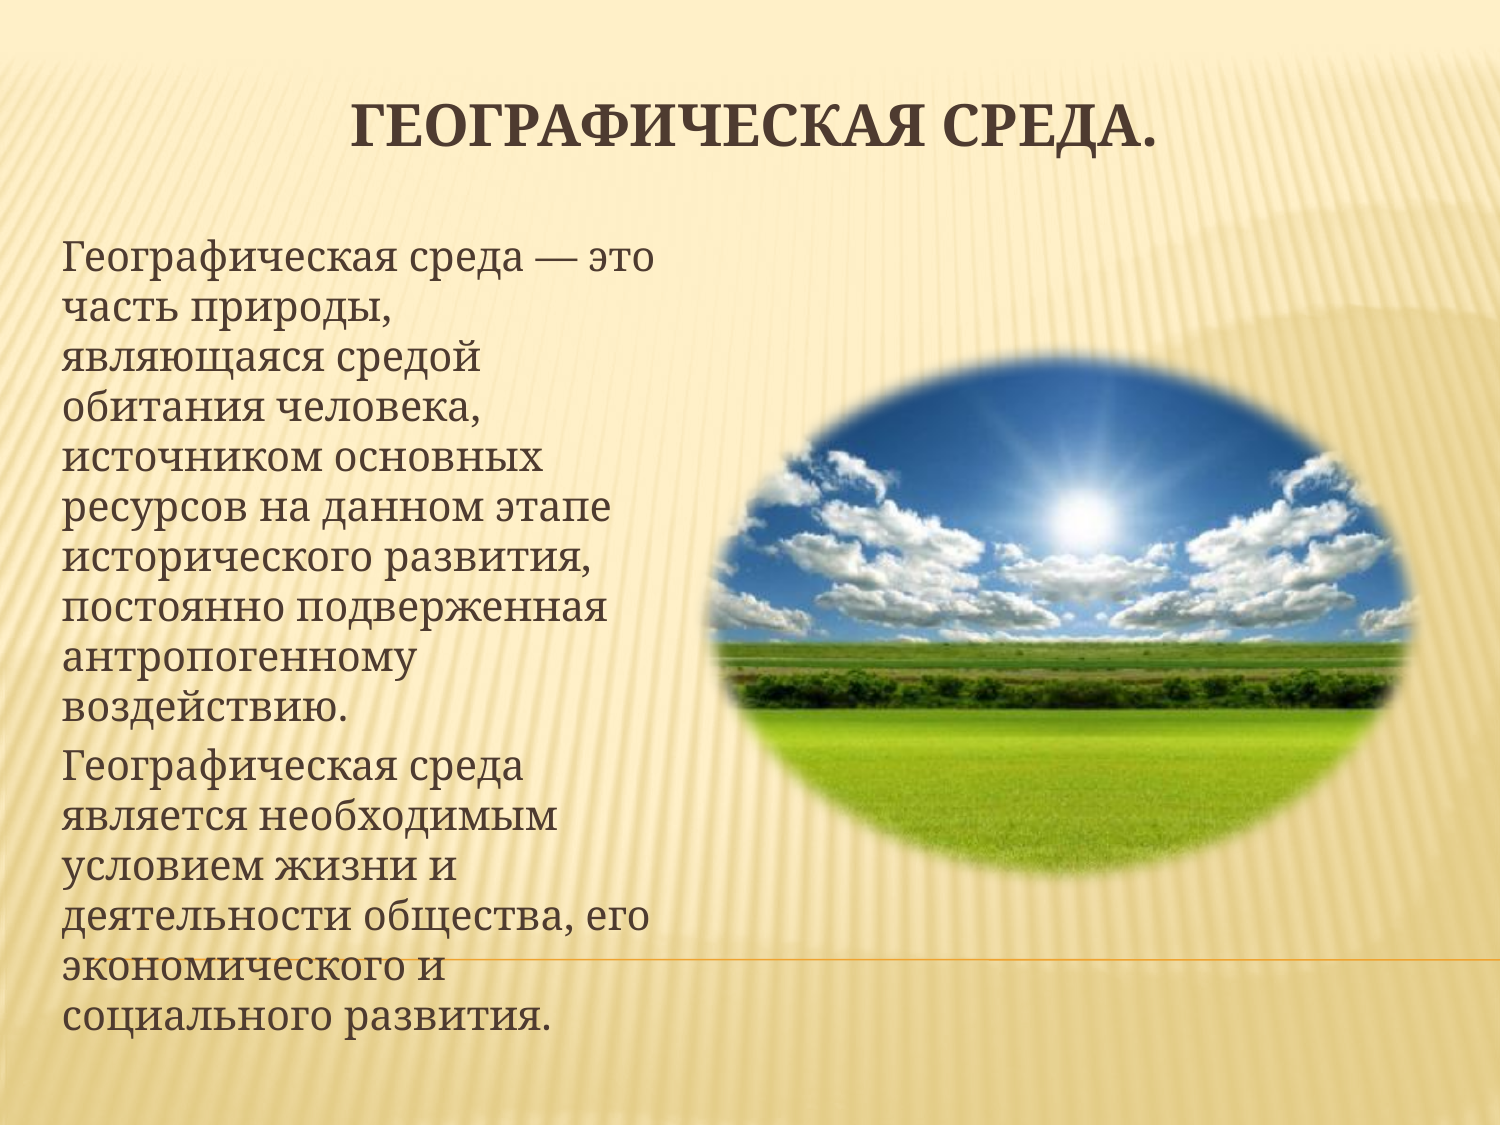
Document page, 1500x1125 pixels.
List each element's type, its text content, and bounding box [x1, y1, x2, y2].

title ГЕОГРАФИЧЕСКАЯ СРЕДА. [46, 46, 1463, 200]
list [691, 339, 1430, 891]
list Географическая среда — это часть природы, являющаяся средой обитания человека, источником основных ресурсов на данном этапе исторического развития, постоянно подверженная антропогенному воздействию. Географическая среда является необходимым условием жизни и деятельности общества, его экономического и социального развития. [46, 222, 680, 1055]
